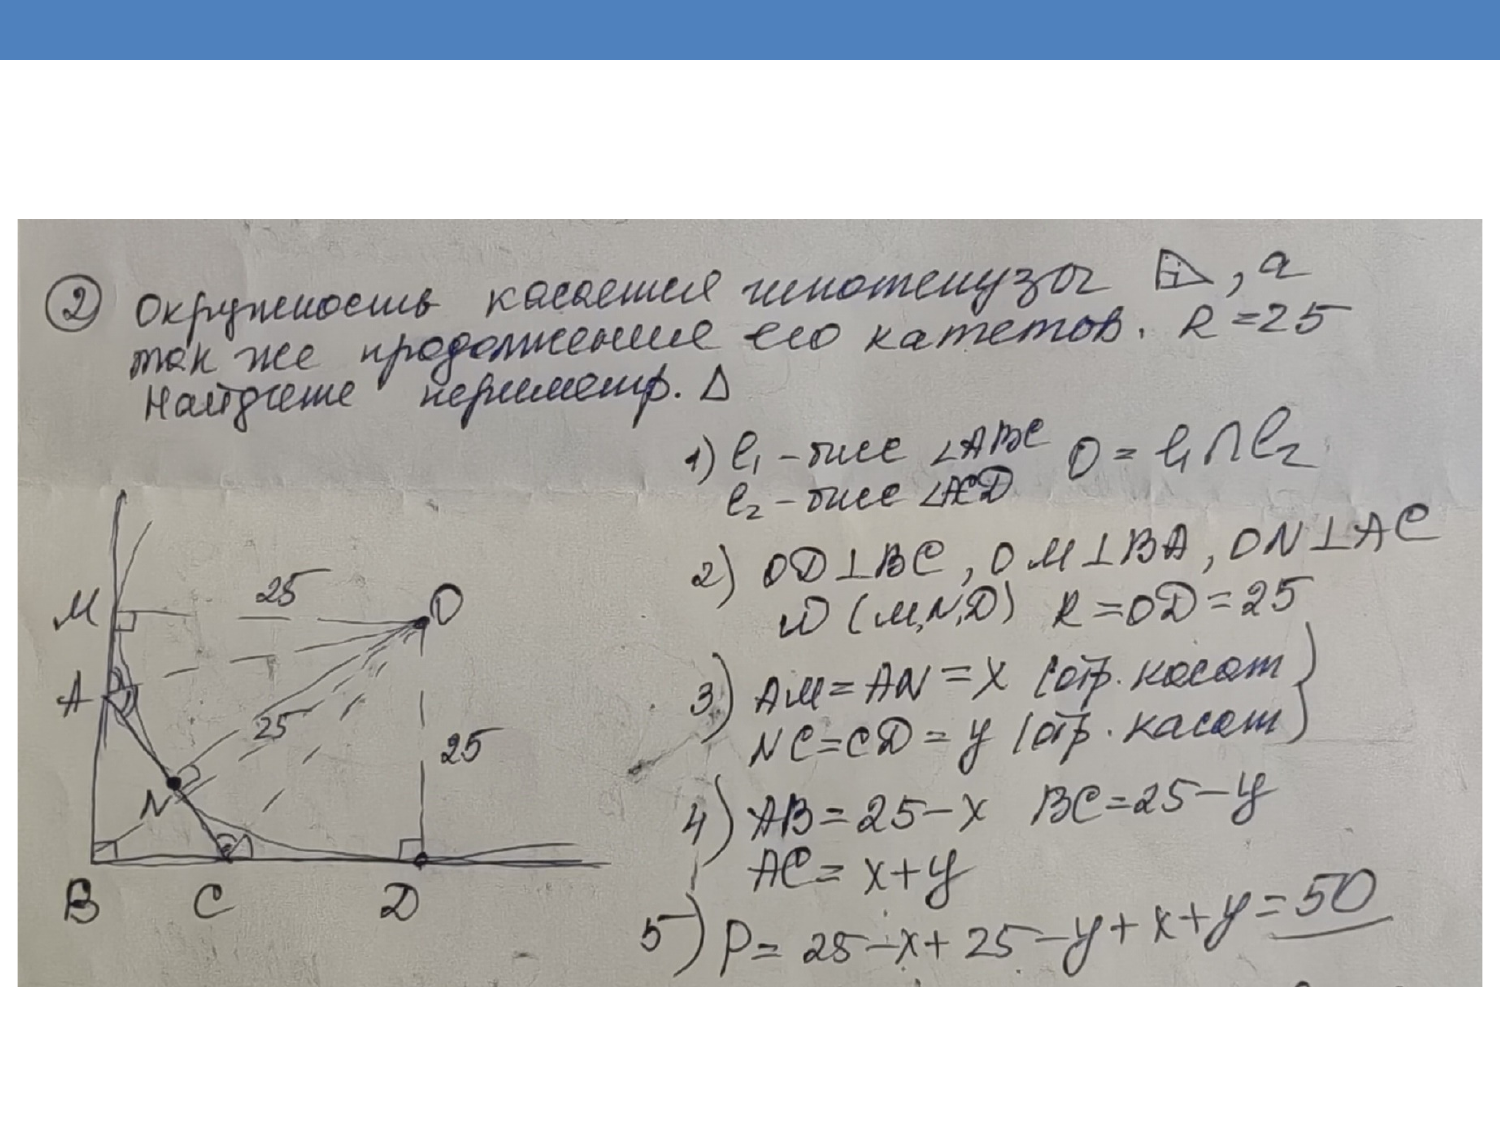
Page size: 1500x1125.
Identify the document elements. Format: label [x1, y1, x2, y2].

picture [17, 219, 1483, 987]
